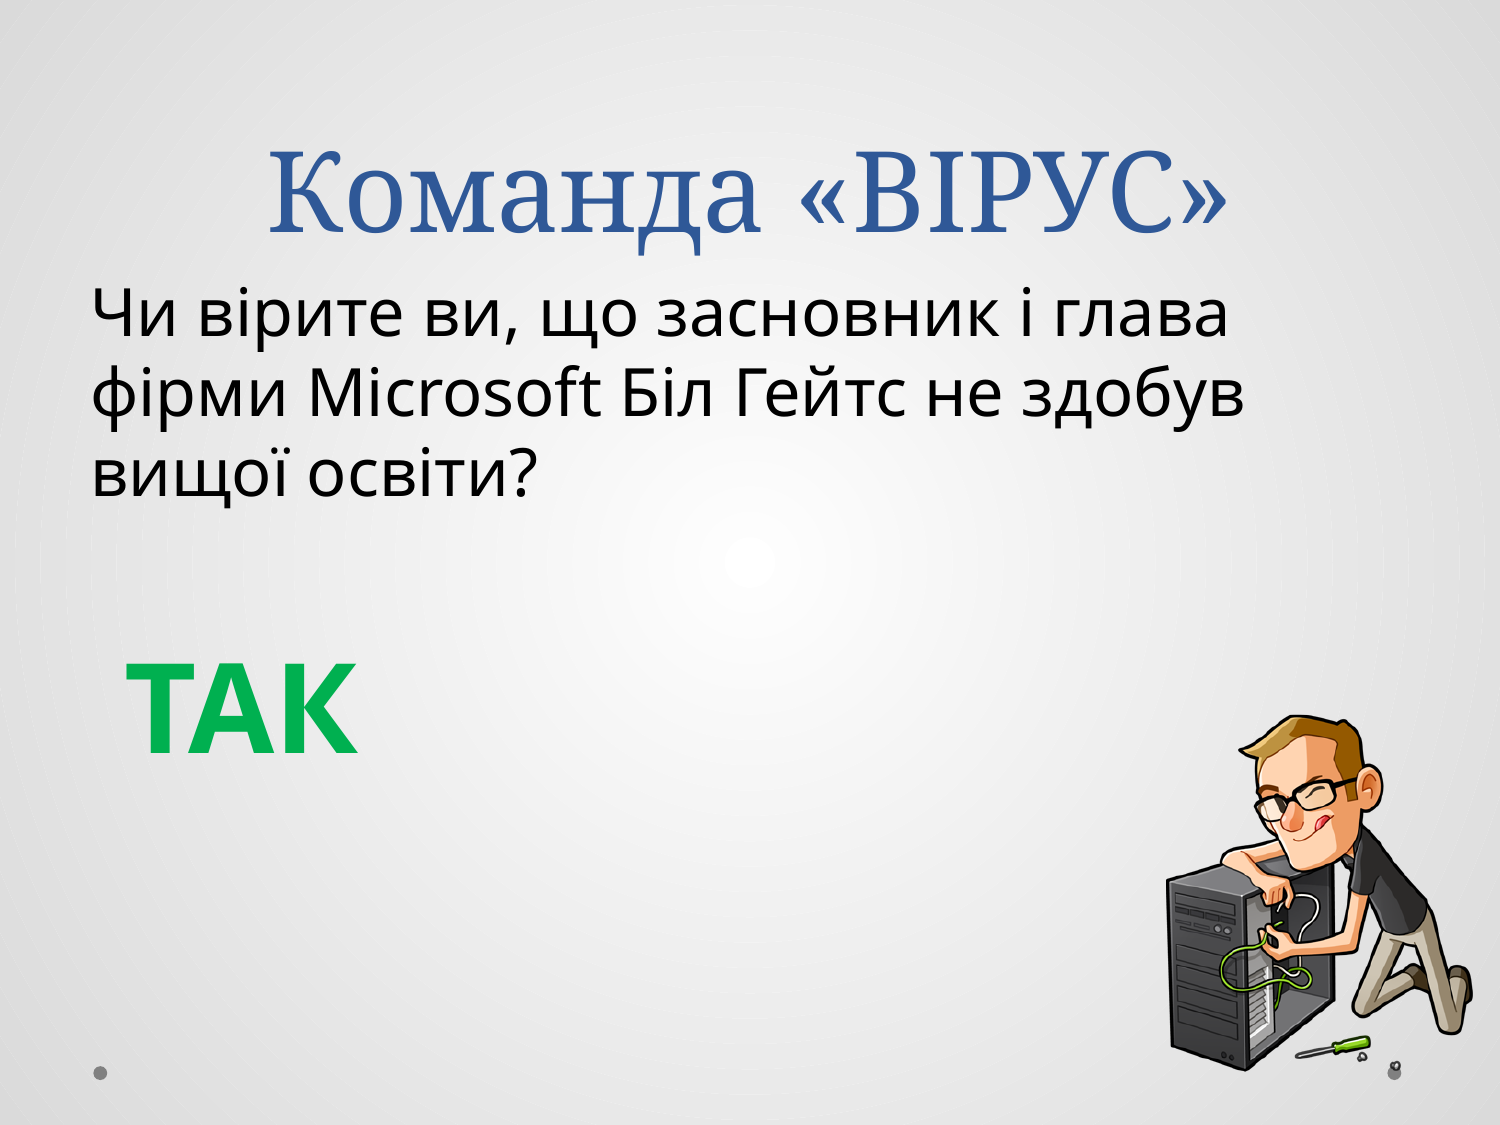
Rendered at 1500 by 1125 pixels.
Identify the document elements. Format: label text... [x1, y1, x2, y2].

picture [1140, 692, 1496, 1093]
list Чи вірите ви, що засновник і глава фірми Microsoft Біл Гейтс не здобув вищої освіти? ТАК [75, 262, 1425, 1005]
title Команда «ВІРУС» [75, 0, 1425, 262]
